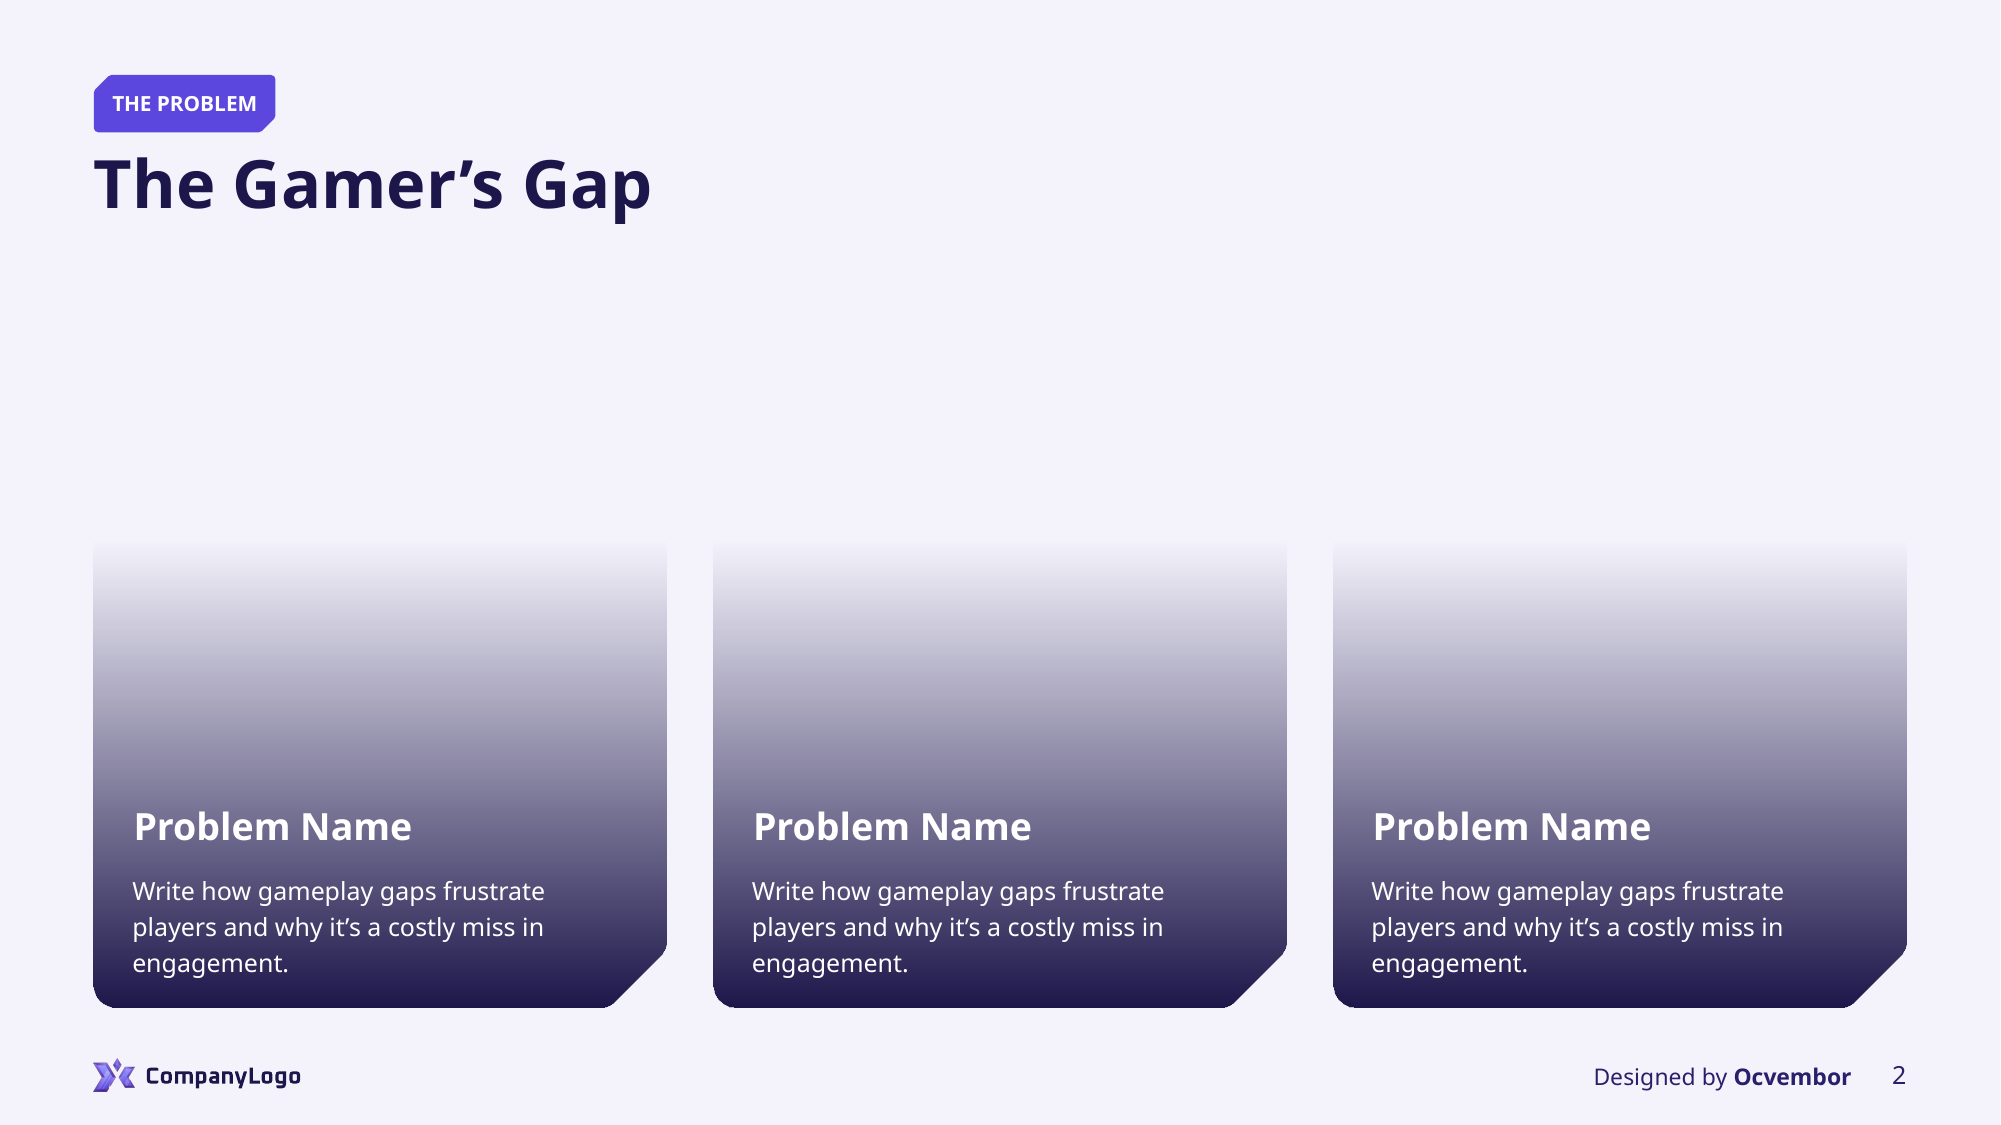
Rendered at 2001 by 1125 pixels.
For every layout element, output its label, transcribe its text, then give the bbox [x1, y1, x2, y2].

picture [93, 262, 667, 1008]
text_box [751, 802, 1249, 940]
picture [93, 1058, 135, 1092]
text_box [1371, 802, 1868, 940]
title The Gamer’s Gap [93, 141, 1907, 218]
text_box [93, 74, 276, 133]
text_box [132, 802, 629, 940]
picture [713, 262, 1287, 1008]
picture [1332, 262, 1907, 1008]
